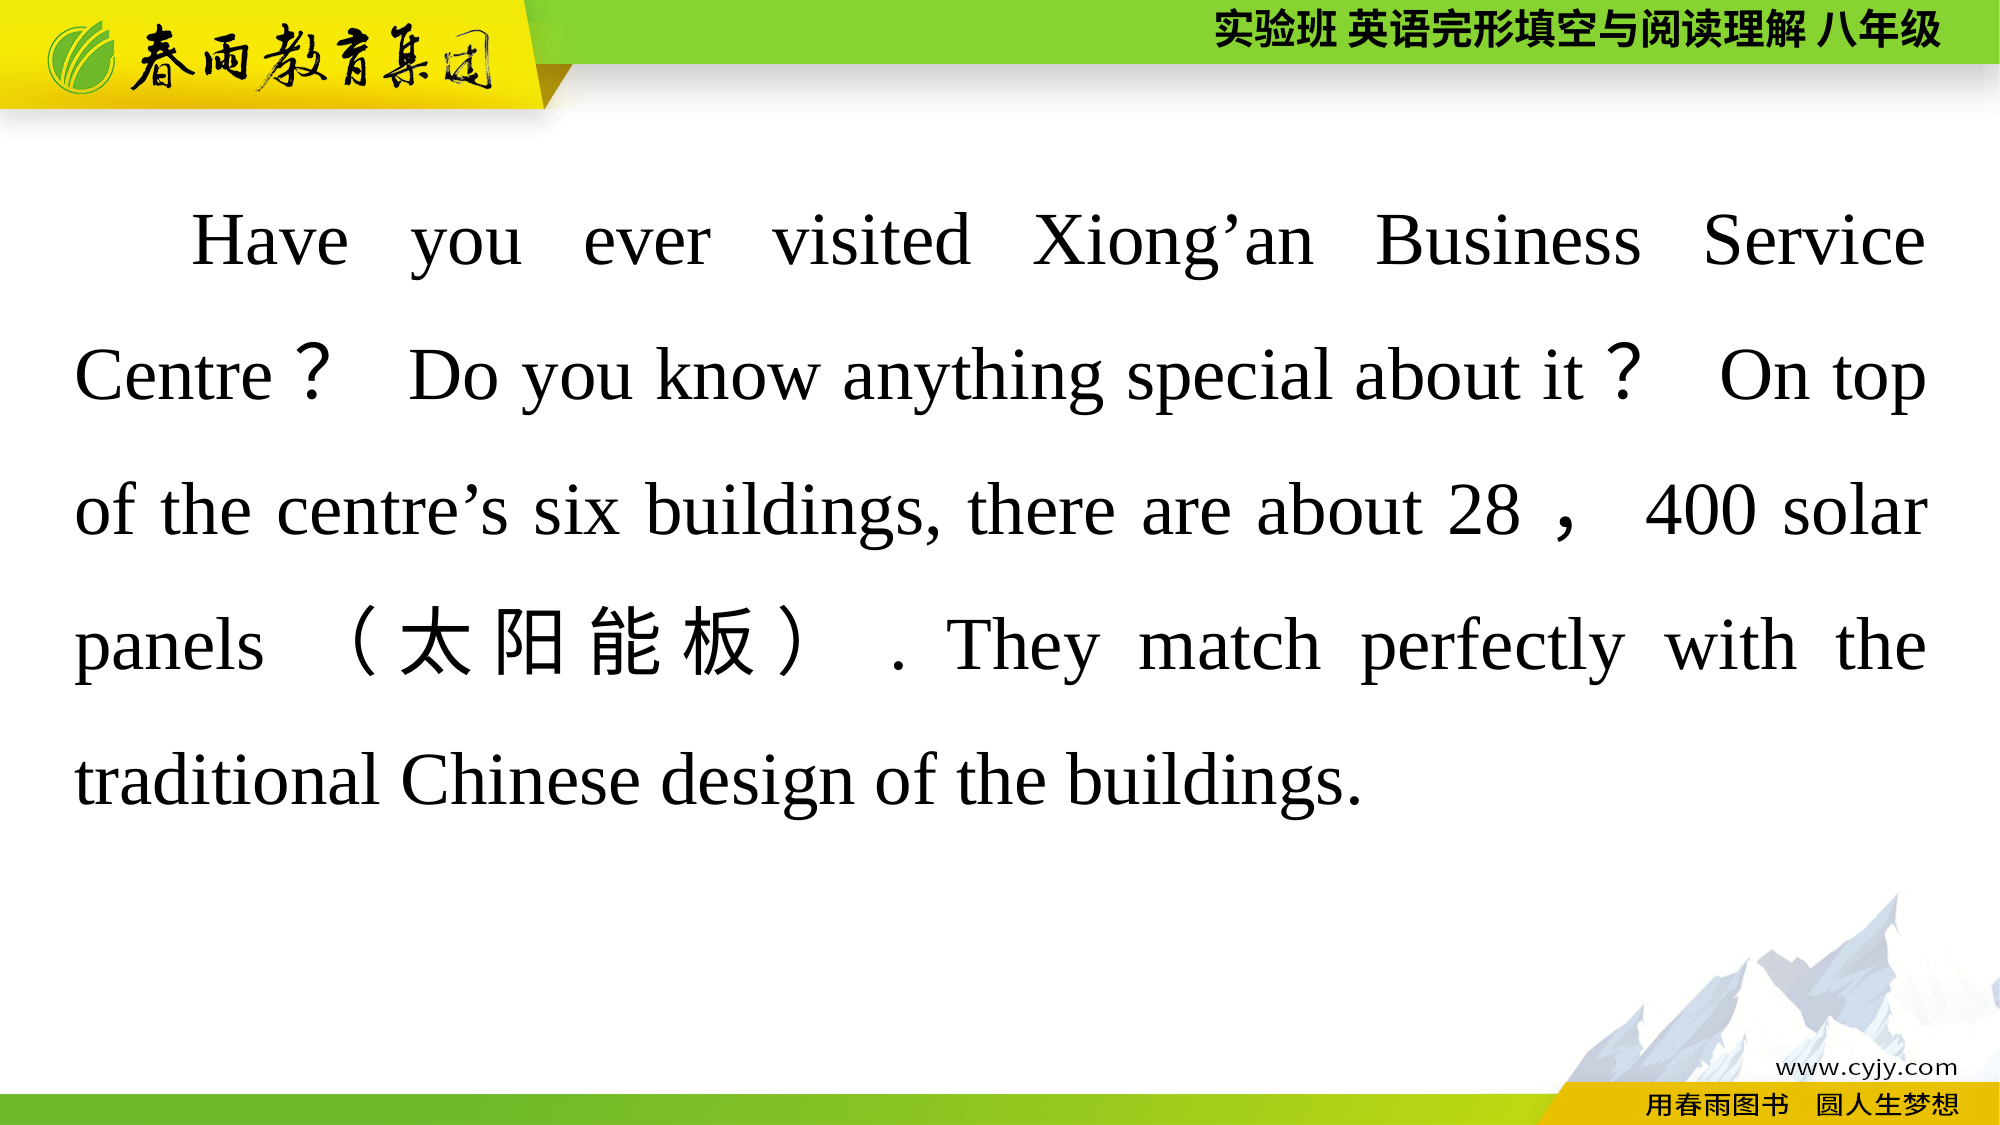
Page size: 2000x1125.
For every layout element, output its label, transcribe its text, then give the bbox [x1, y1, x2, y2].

list Have you ever visited Xiong’an Business Service Centre？ Do you know anything special about it？ On top of the centre’s six buildings, there are about 28，400 solar panels（太阳能板）. They match perfectly with the traditional Chinese design of the buildings. [59, 137, 1944, 834]
picture [0, 0, 2000, 1125]
